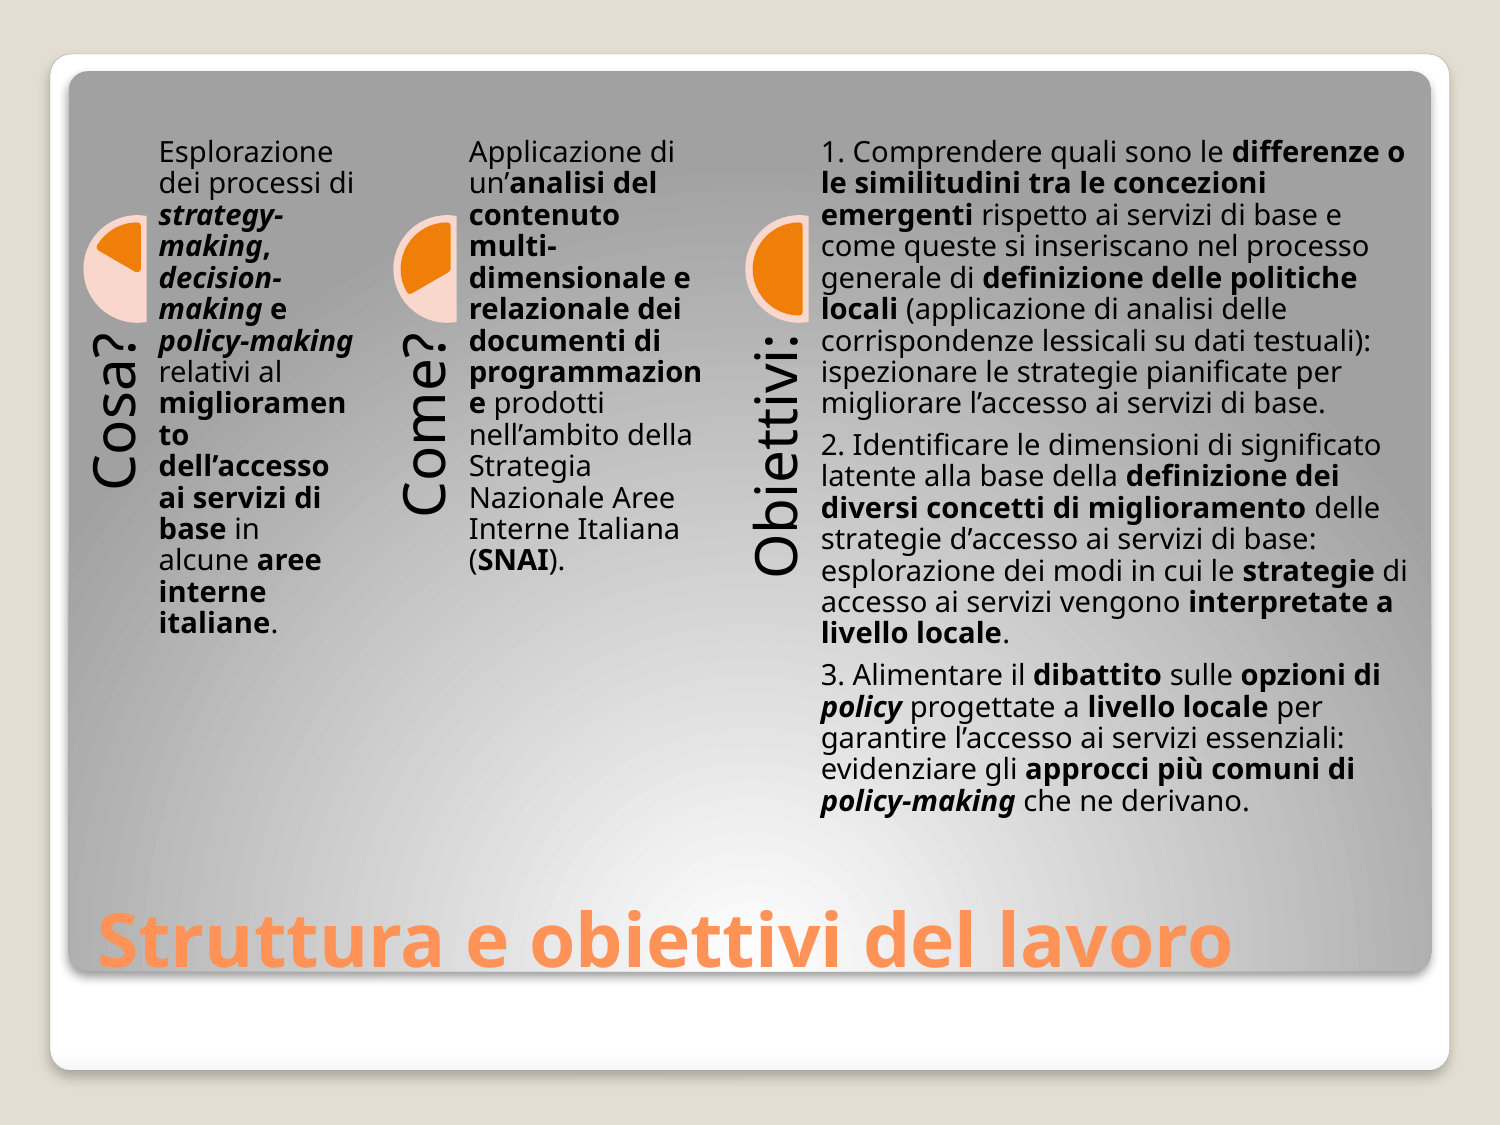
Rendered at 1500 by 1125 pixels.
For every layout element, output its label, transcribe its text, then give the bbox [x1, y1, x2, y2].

title Struttura e obiettivi del lavoro [82, 817, 1425, 990]
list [82, 86, 1426, 775]
